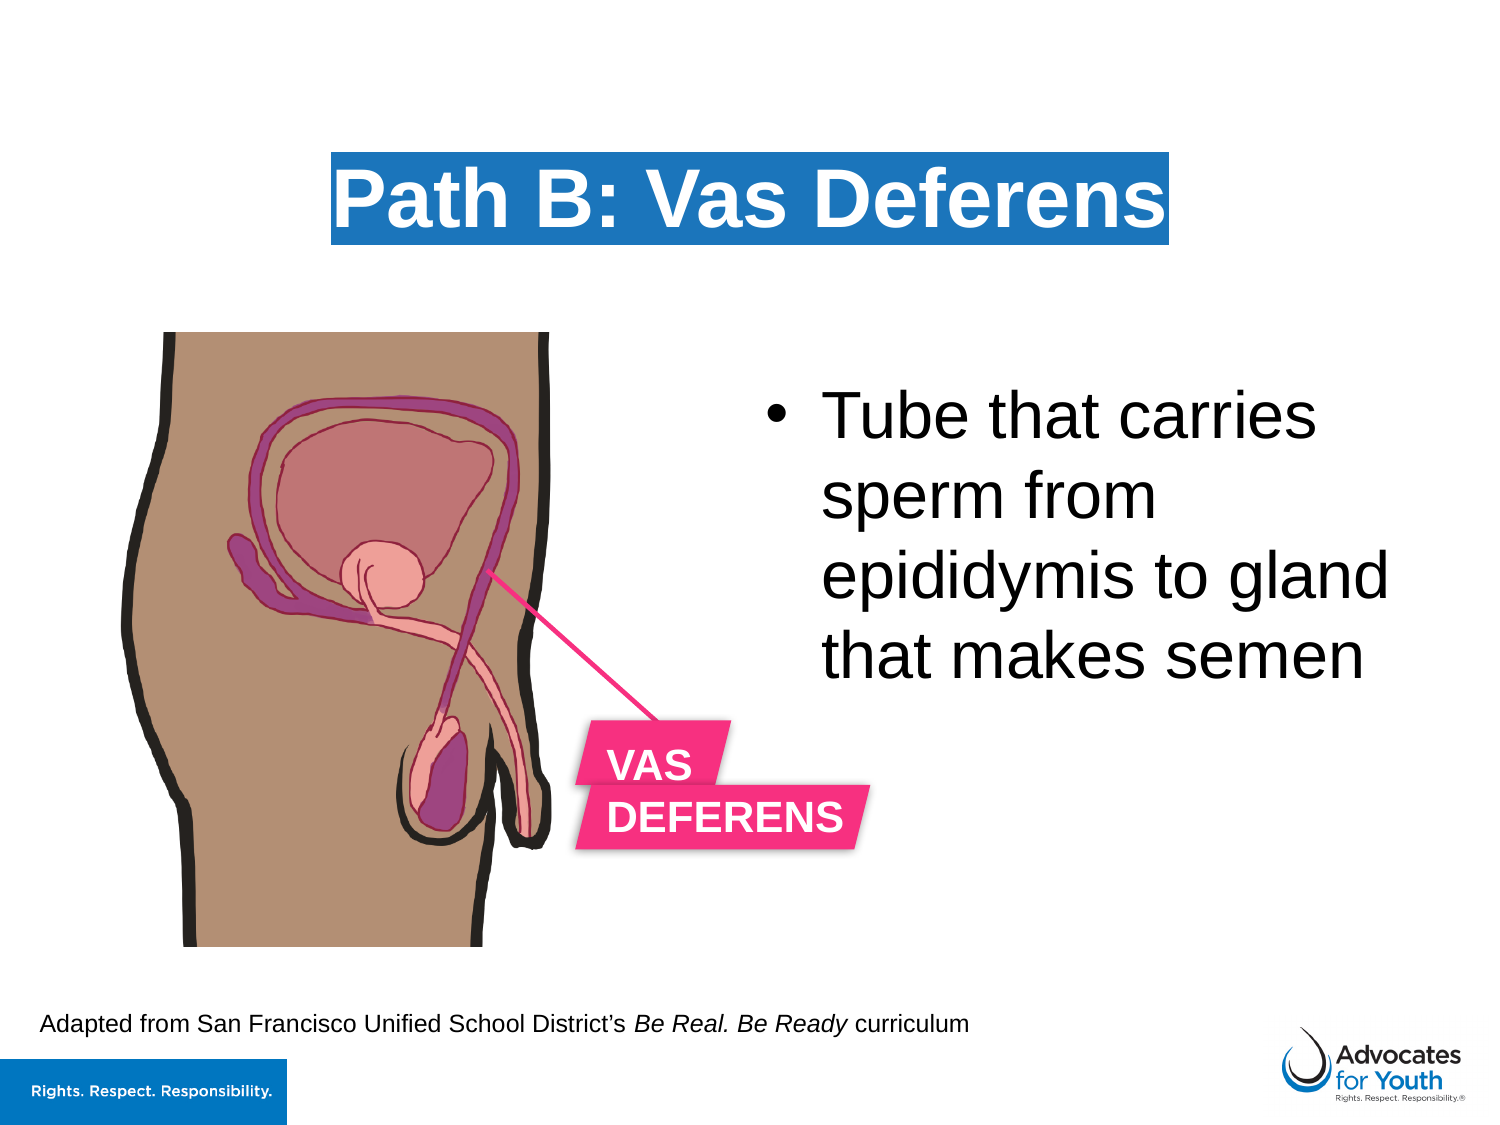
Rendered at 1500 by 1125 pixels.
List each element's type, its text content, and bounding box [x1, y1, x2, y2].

text_box VAS DEFERENS [712, 721, 909, 857]
picture [21, 332, 709, 948]
picture [1263, 1015, 1489, 1117]
text_box Adapted from San Francisco Unified School District’s Be Real. Be Ready curriculum [24, 999, 1270, 1045]
list Tube that carries sperm from epididymis to gland that makes semen [731, 364, 1418, 915]
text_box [486, 569, 661, 725]
title Path B: Vas Deferens [112, 99, 1388, 288]
picture [0, 1059, 287, 1125]
